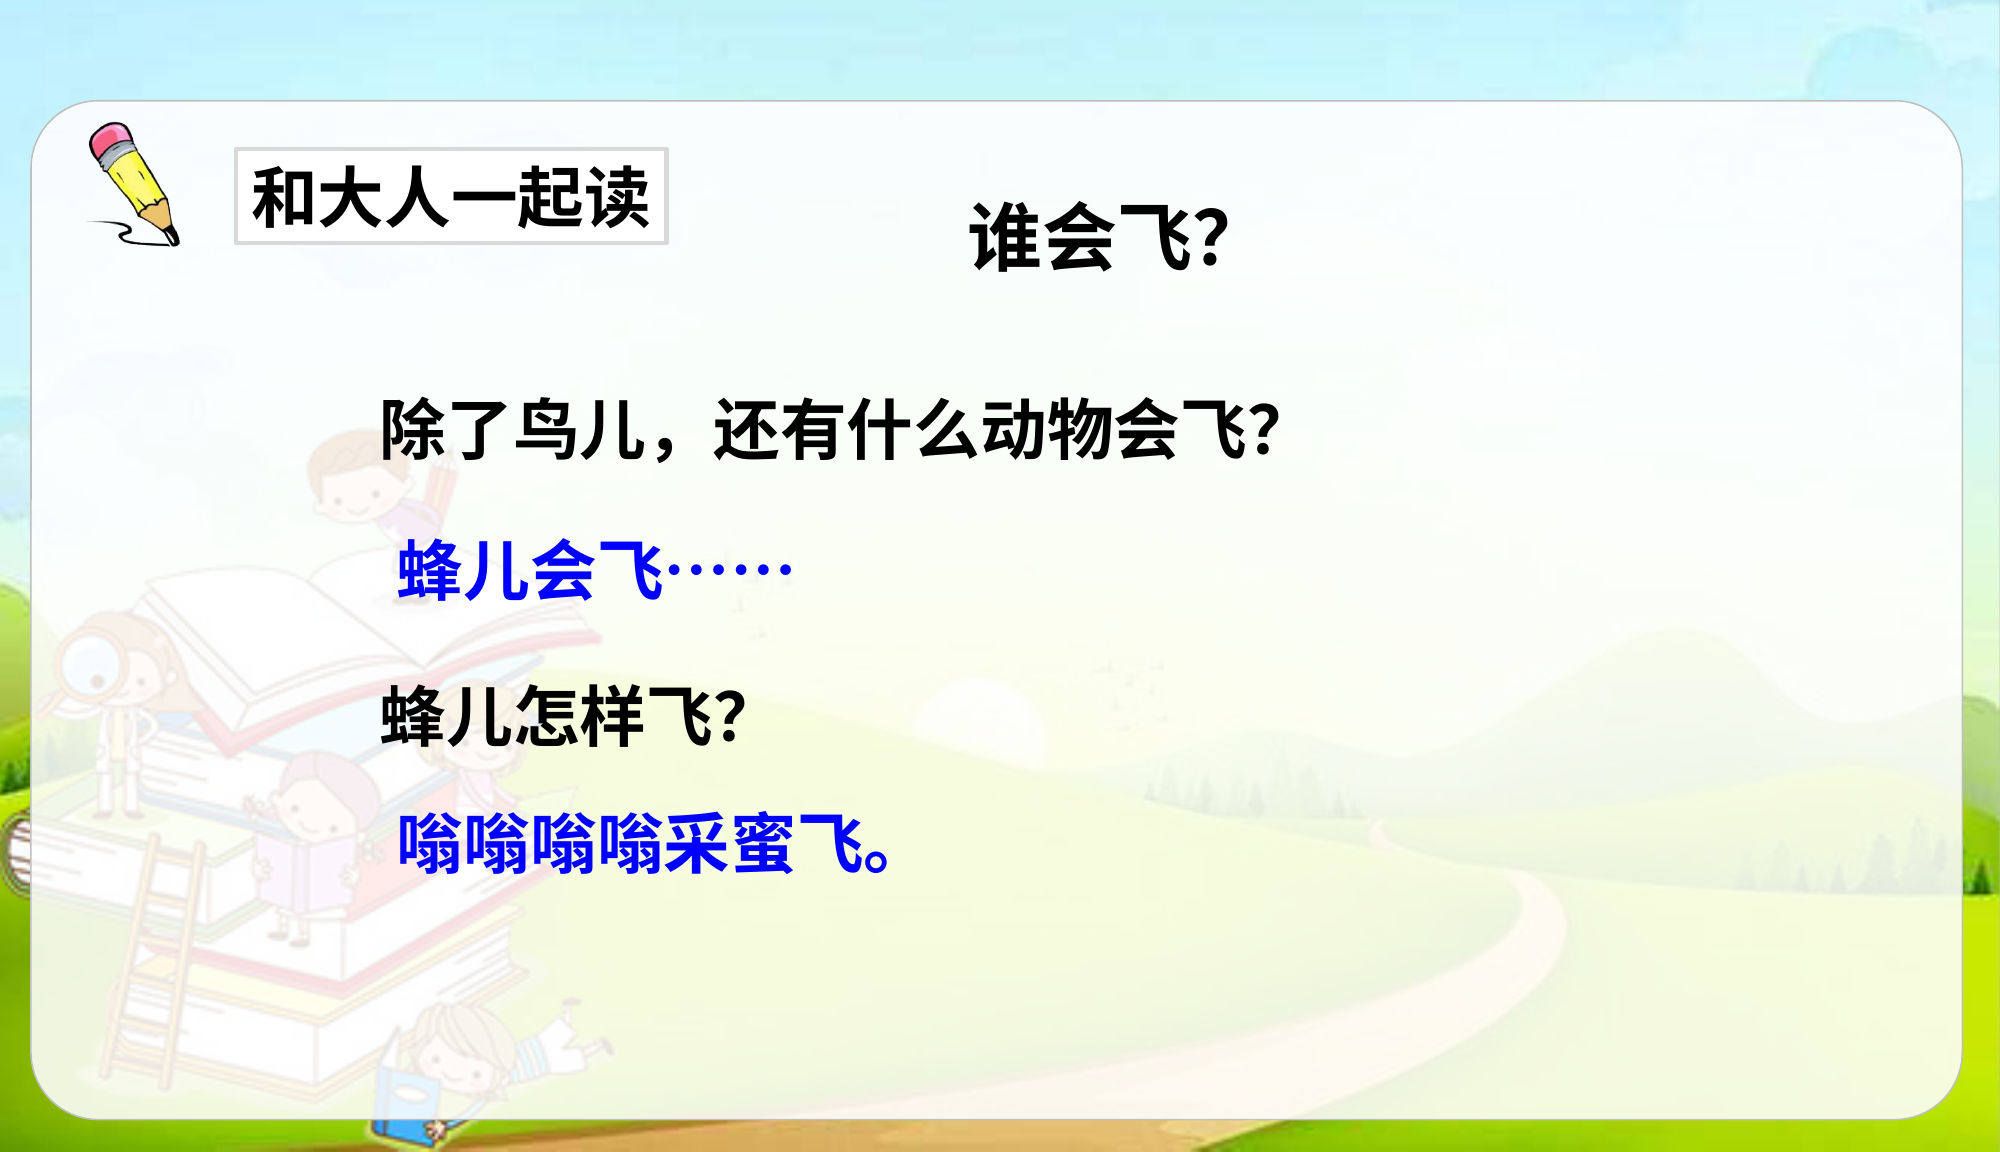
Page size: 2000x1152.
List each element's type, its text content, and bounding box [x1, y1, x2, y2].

text_box 除了鸟儿，还有什么动物会飞？ [360, 364, 1360, 476]
text_box 蜂儿怎样飞？ [360, 651, 829, 763]
text_box 嗡嗡嗡嗡采蜜飞。 [377, 778, 987, 890]
text_box 和大人一起读 [234, 147, 669, 245]
text_box 蜂儿会飞…… [377, 505, 1377, 617]
picture [0, 0, 2000, 1152]
text_box 谁会飞？ [952, 183, 1283, 288]
